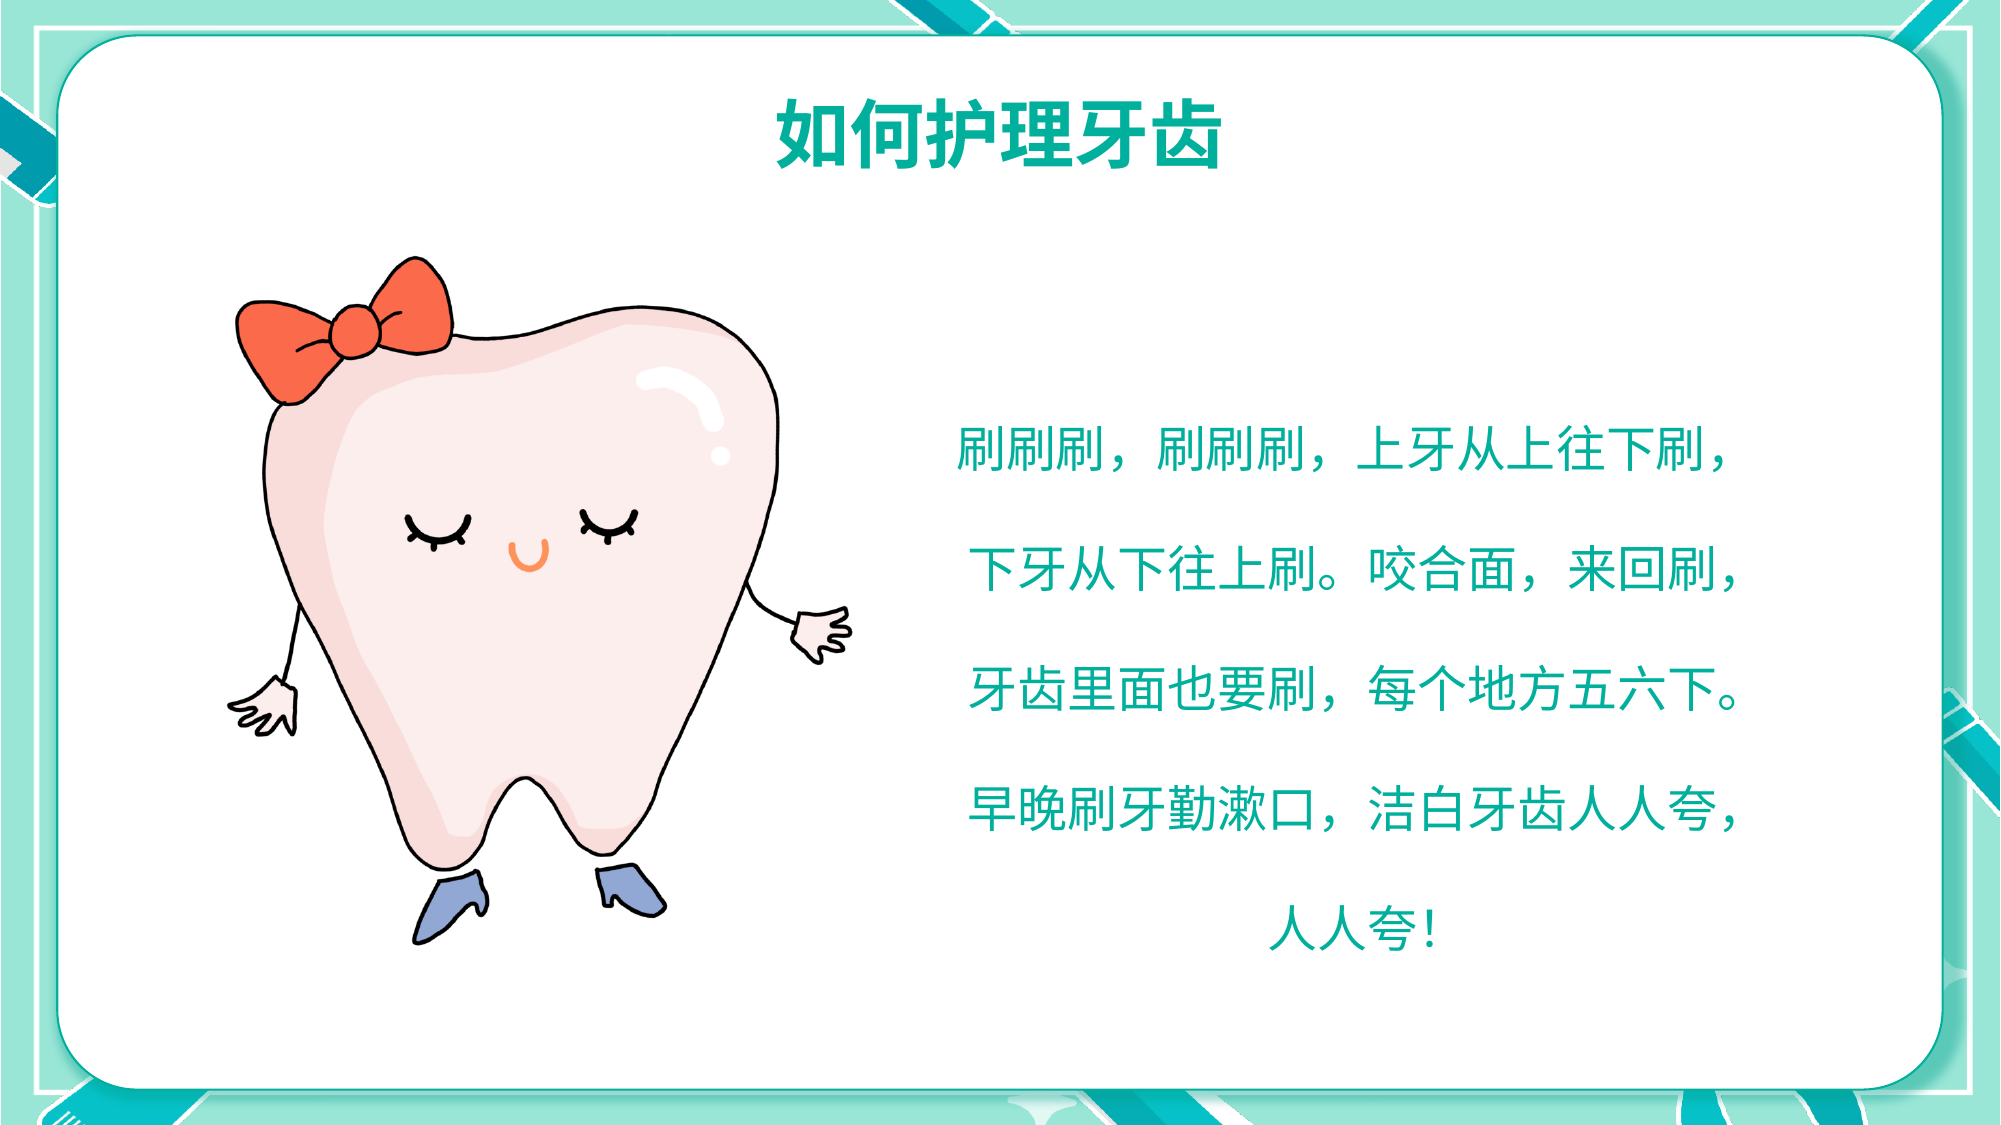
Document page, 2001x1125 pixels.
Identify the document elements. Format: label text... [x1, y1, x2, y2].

picture [0, 0, 2001, 1125]
text_box 如何护理牙齿 [632, 80, 1368, 185]
text_box 刷刷刷，刷刷刷，上牙从上往下刷， 下牙从下往上刷。咬合面，来回刷， 牙齿里面也要刷，每个地方五六下。 早晚刷牙勤漱口，洁白牙齿人人夸， 人人夸！ [942, 350, 1936, 966]
